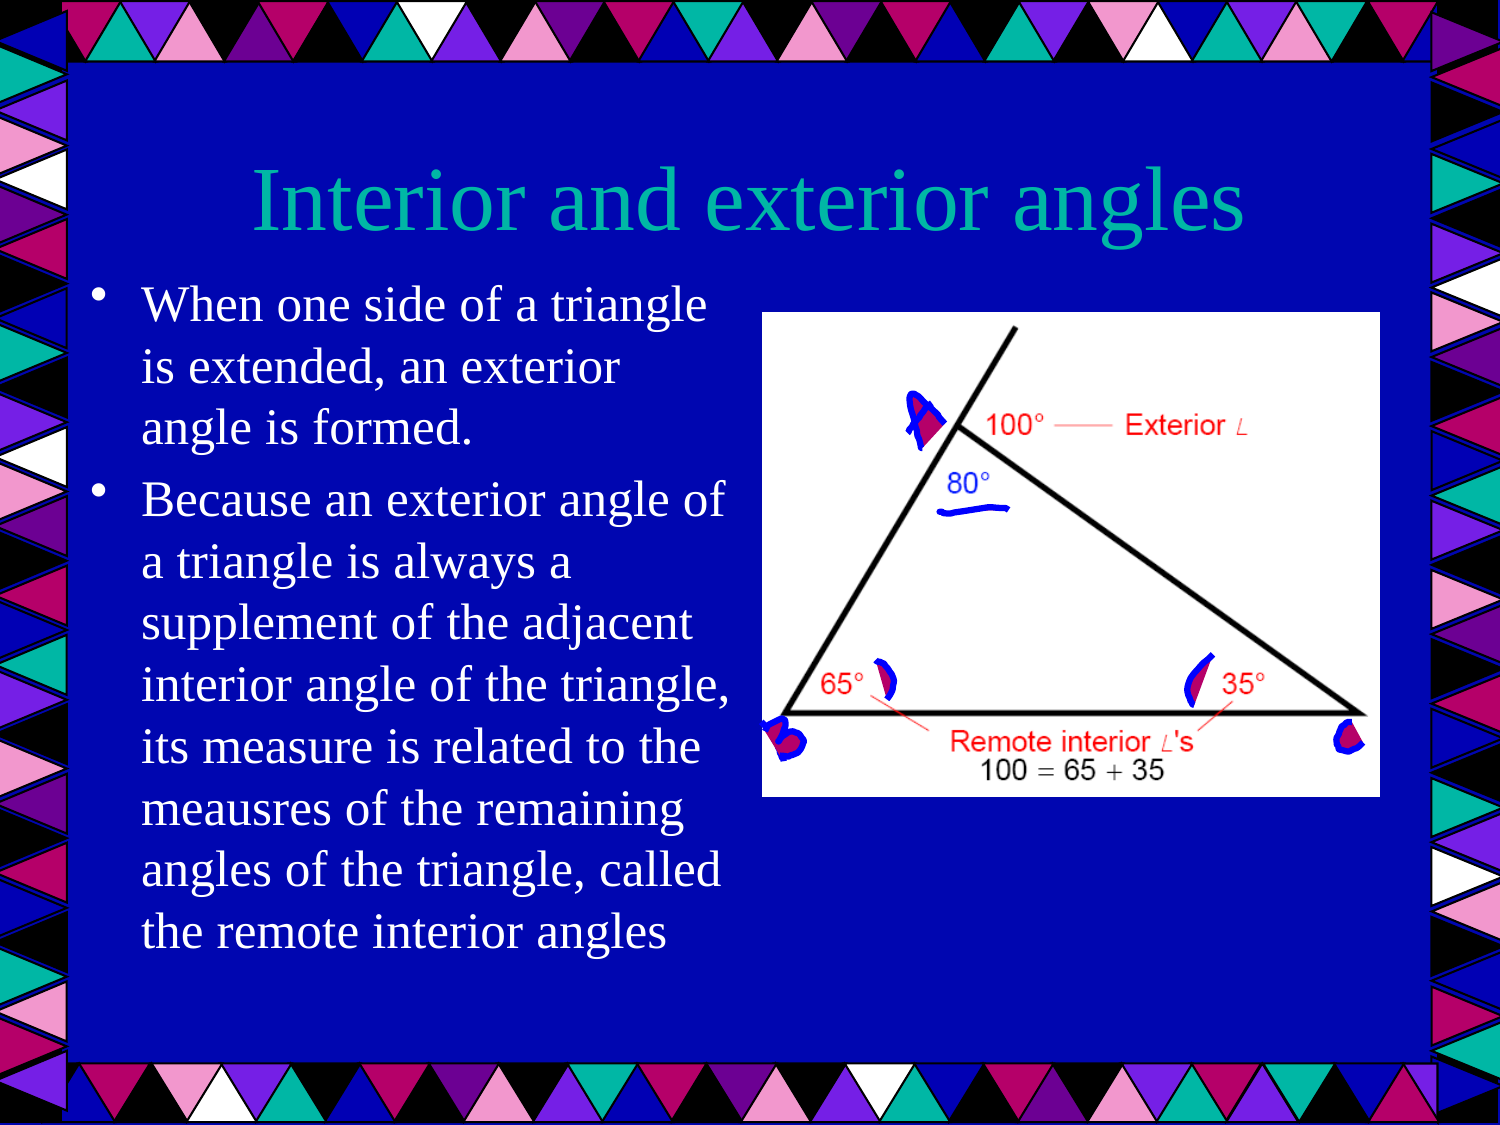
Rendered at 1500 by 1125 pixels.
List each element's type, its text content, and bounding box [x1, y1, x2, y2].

list When one side of a triangle is extended, an exterior angle is formed. Because an exterior angle of a triangle is always a supplement of the adjacent interior angle of the triangle, its measure is related to the meausres of the remaining angles of the triangle, called the remote interior angles [74, 262, 751, 1001]
picture [762, 312, 1381, 798]
title Interior and exterior angles [112, 99, 1388, 288]
